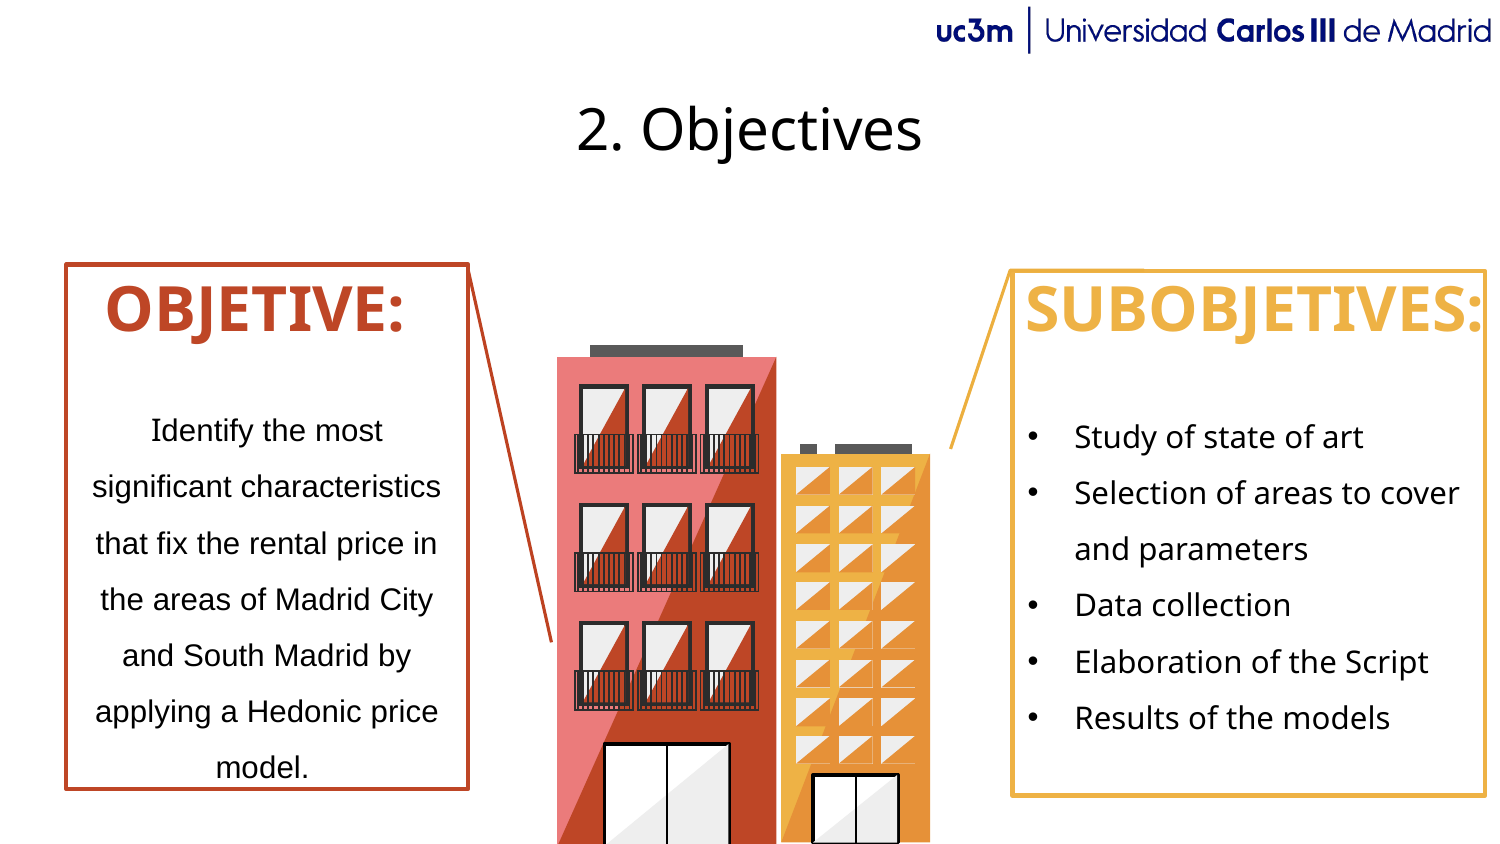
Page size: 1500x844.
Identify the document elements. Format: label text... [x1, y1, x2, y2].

title 2. Objectives [468, 88, 1032, 167]
picture [912, 0, 1500, 61]
text_box Study of state of art Selection of areas to cover and parameters Data collection Elaboration of the Script Results of the models [1010, 353, 1487, 798]
text_box [949, 304, 998, 450]
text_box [557, 344, 777, 844]
text_box Identify the most significant characteristics that fix the rental price in the areas of Madrid City and South Madrid by applying a Hedonic price model. [64, 262, 470, 791]
text_box OBJETIVE: [89, 249, 494, 363]
text_box [488, 363, 552, 643]
text_box SUBOBJETIVES: [998, 259, 1500, 353]
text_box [780, 444, 931, 843]
